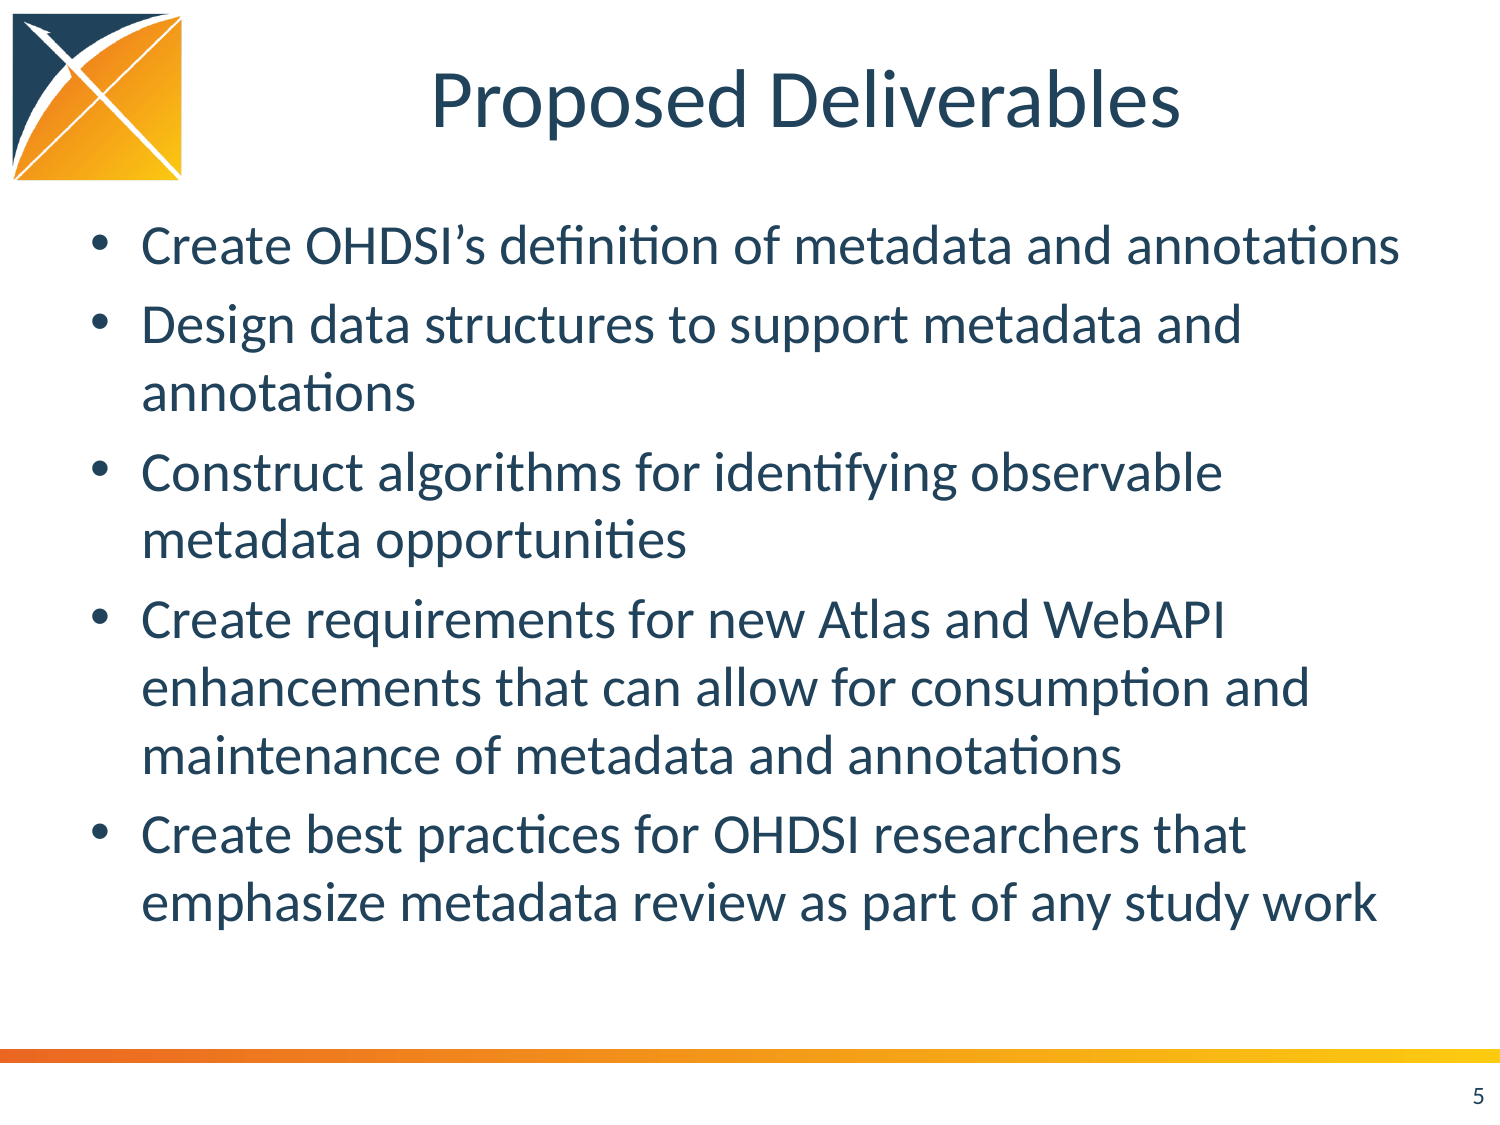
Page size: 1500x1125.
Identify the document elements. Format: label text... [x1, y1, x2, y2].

picture [0, 0, 206, 200]
slide_number 5 [1149, 1065, 1500, 1125]
title Proposed Deliverables [187, 24, 1425, 163]
list Create OHDSI’s definition of metadata and annotations Design data structures to support metadata and annotations Construct algorithms for identifying observable metadata opportunities Create requirements for new Atlas and WebAPI enhancements that can allow for consumption and maintenance of metadata and annotations Create best practices for OHDSI researchers that emphasize metadata review as part of any study work [75, 200, 1425, 1005]
